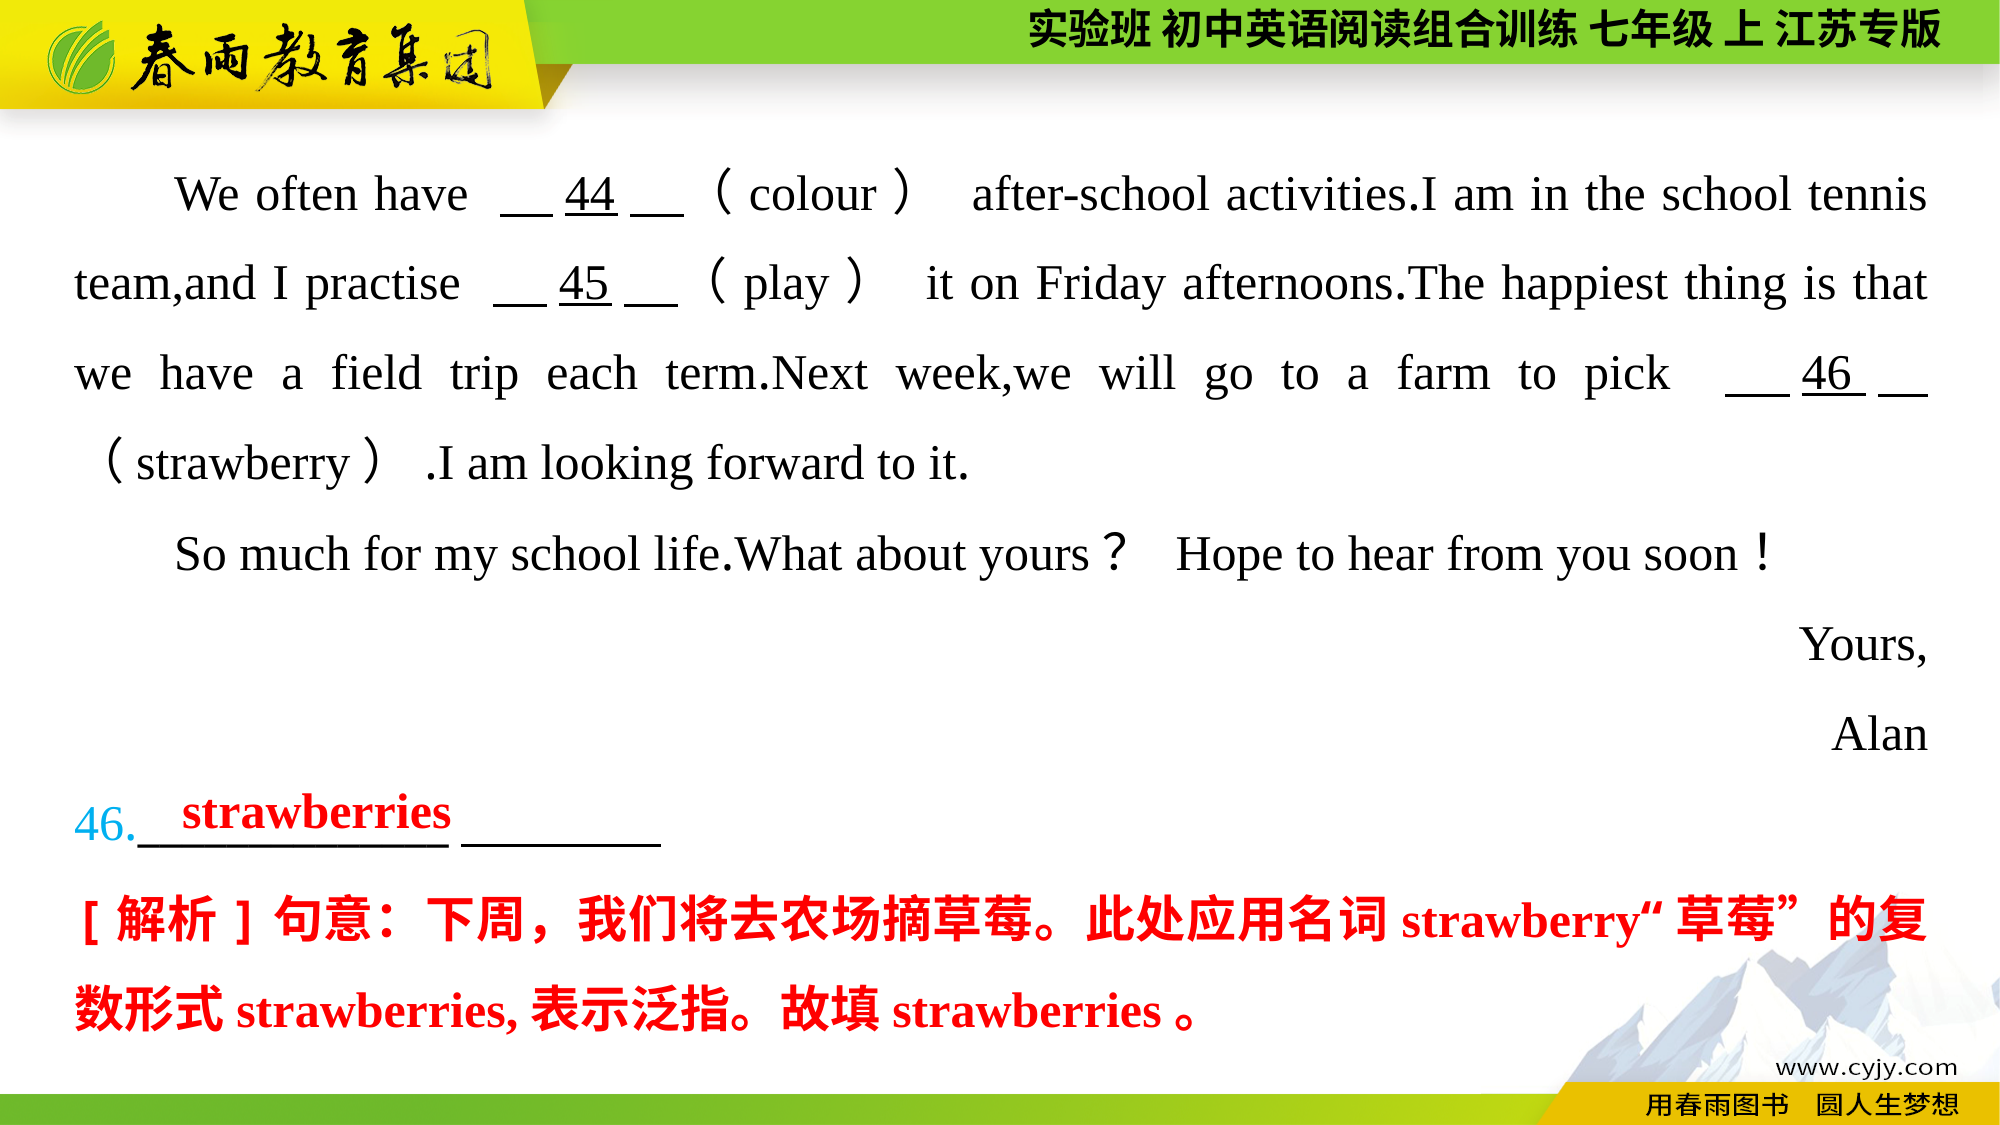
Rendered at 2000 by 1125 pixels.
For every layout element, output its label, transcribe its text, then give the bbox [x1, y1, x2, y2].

text_box strawberries [167, 770, 467, 846]
list We often have 44 （colour） after-school activities.I am in the school tennis team,and I practise 45 （play） it on Friday afternoons.The happiest thing is that we have a field trip each term.Next week,we will go to a farm to pick 46 （strawberry）.I am looking forward to it. So much for my school life.What about yours？ Hope to hear from you soon！ Yours, Alan 46.______________ [59, 122, 1944, 849]
picture [0, 0, 2000, 1125]
text_box [解析]句意：下周，我们将去农场摘草莓。此处应用名词strawberry“草莓”的复数形式strawberries,表示泛指。故填strawberries。 [59, 849, 1944, 1045]
